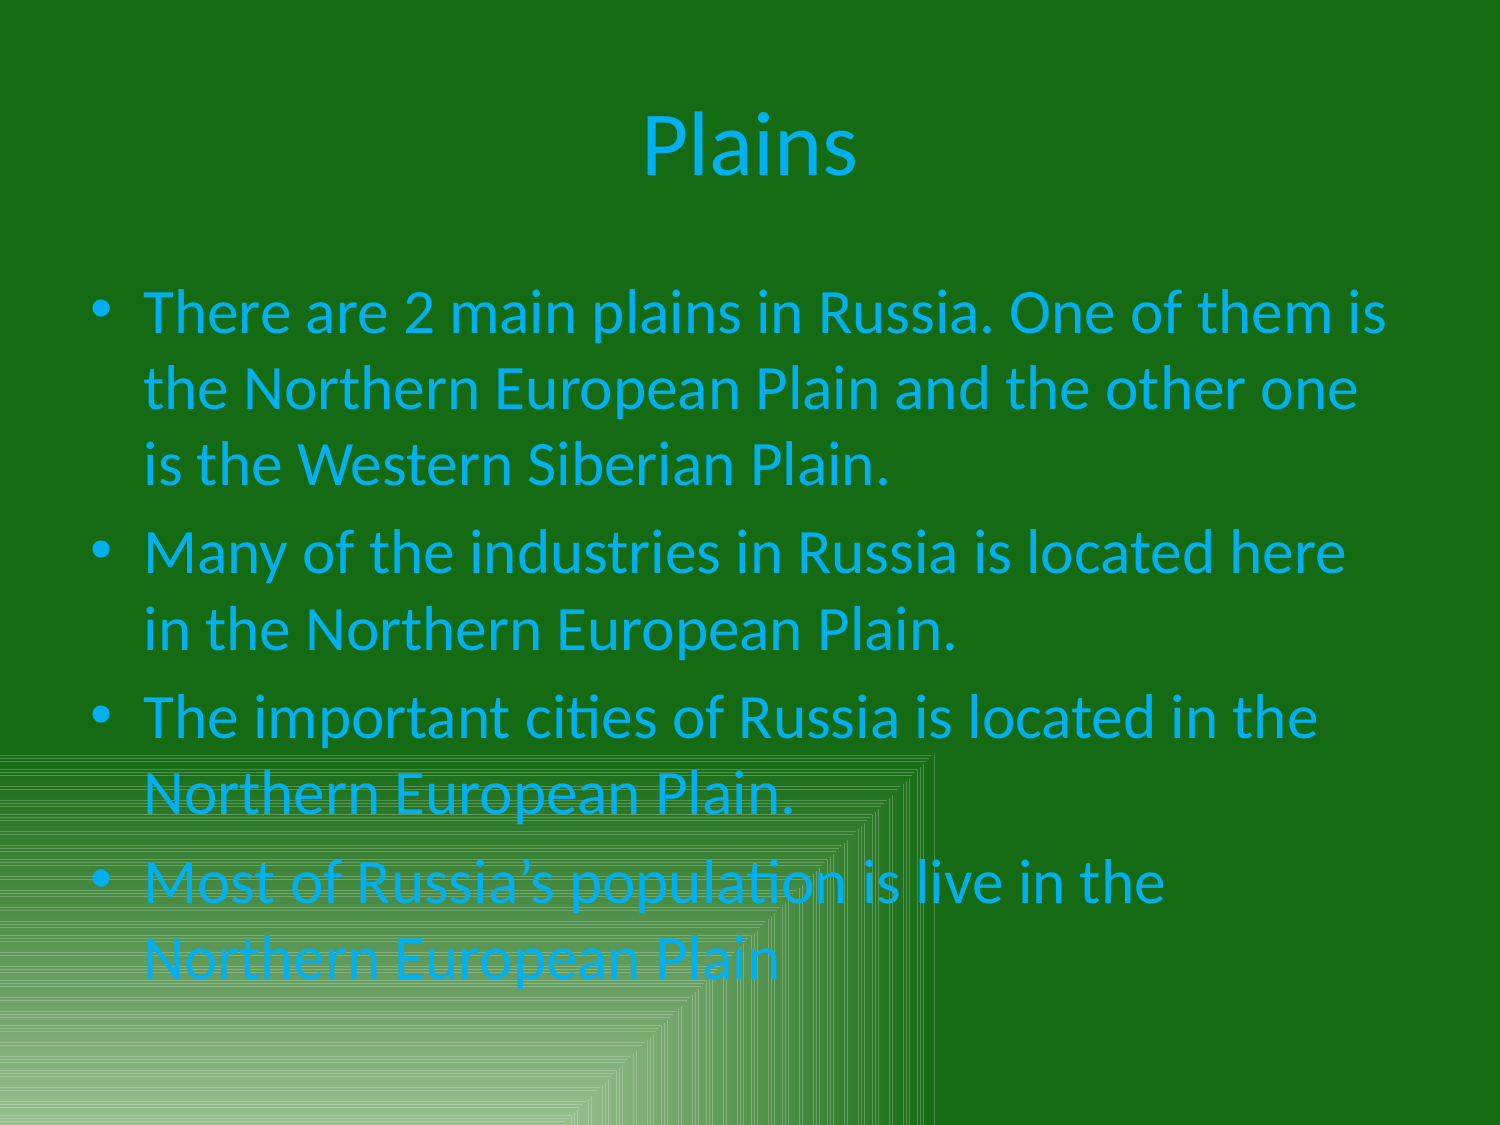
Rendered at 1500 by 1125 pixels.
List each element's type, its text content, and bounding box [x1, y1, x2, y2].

title Plains [75, 45, 1425, 233]
list There are 2 main plains in Russia. One of them is the Northern European Plain and the other one is the Western Siberian Plain. Many of the industries in Russia is located here in the Northern European Plain. The important cities of Russia is located in the Northern European Plain. Most of Russia’s population is live in the Northern European Plain [75, 262, 1425, 1005]
